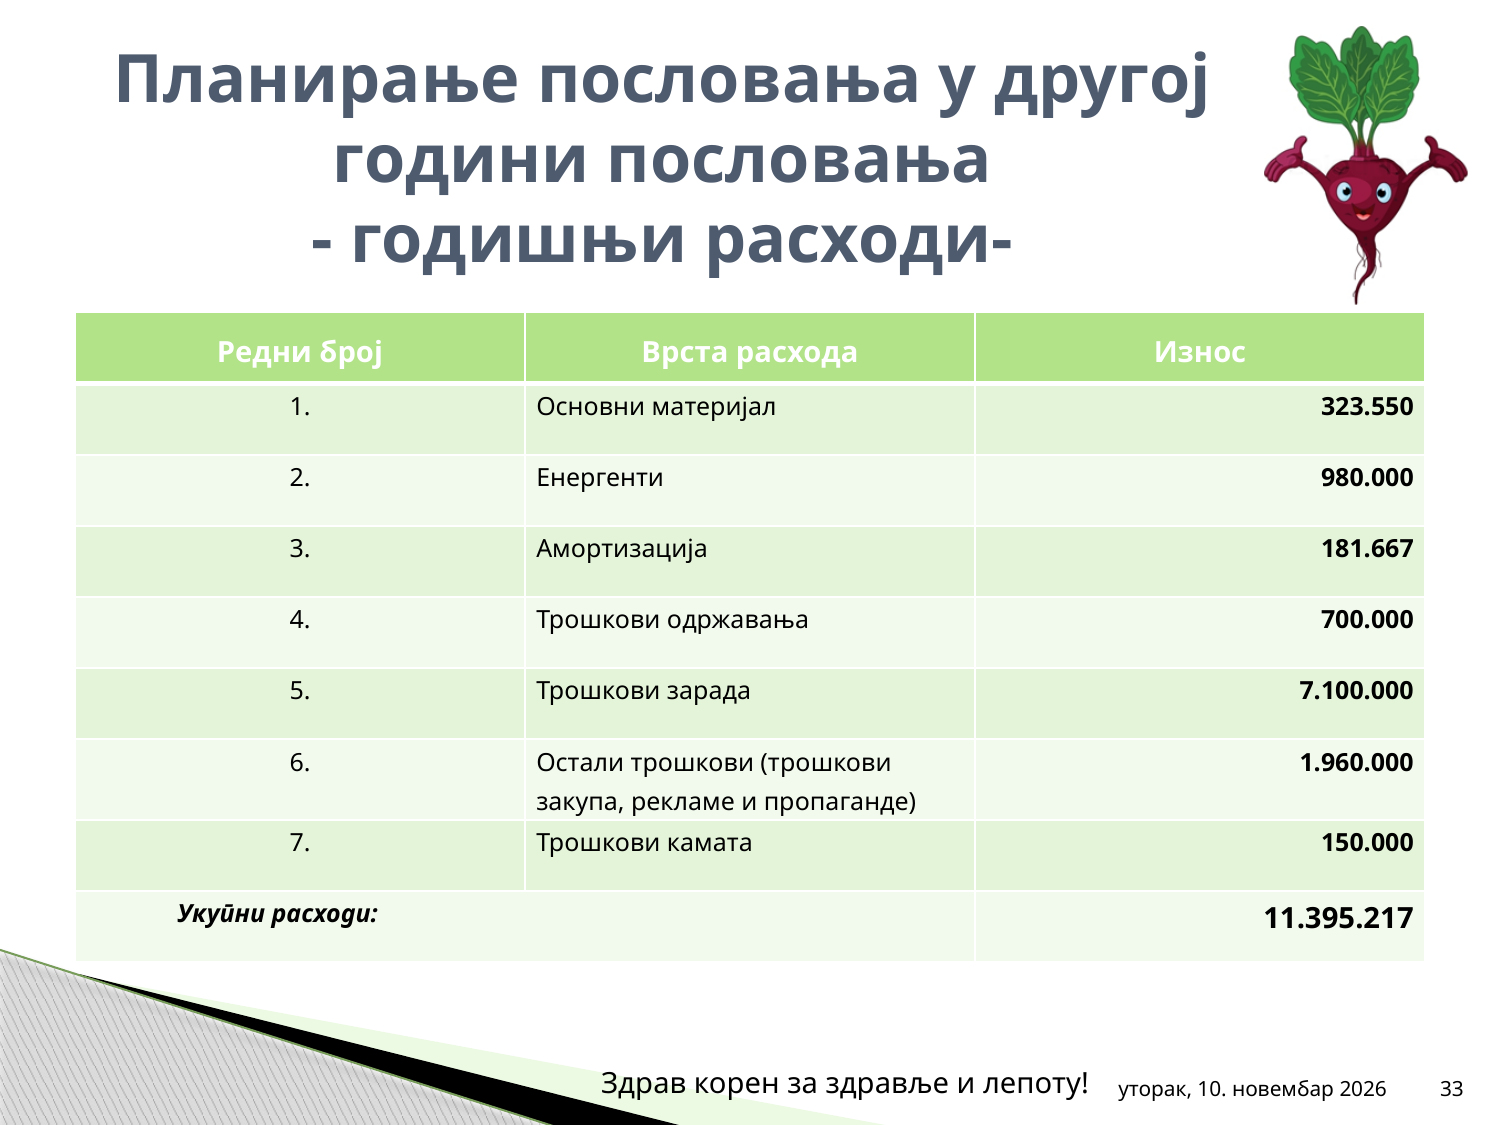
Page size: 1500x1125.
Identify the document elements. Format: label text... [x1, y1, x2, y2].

title Планирање пословања у другој години пословања - годишњи расходи- [75, 62, 1250, 250]
table_header Износ [976, 313, 1424, 381]
table_cell Основни материјал [526, 386, 974, 454]
picture [1262, 24, 1471, 308]
table_cell 5. [76, 669, 524, 738]
table_cell 3. [76, 527, 524, 596]
table_cell 150.000 [976, 821, 1424, 890]
table_cell 1. [76, 386, 524, 454]
table_cell 980.000 [976, 456, 1424, 525]
table_cell 11.395.217 [976, 892, 1424, 961]
table_cell Трошкови зарада [526, 669, 974, 738]
table_header Редни број [76, 313, 524, 381]
table_cell Трошкови одржавања [526, 598, 974, 667]
table_cell Остали трошкови (трошкови закупа, рекламе и пропаганде) [526, 740, 974, 819]
table_cell Амортизација [526, 527, 974, 596]
table_cell 7.100.000 [976, 669, 1424, 738]
table_cell 181.667 [976, 527, 1424, 596]
table_header Врста расхода [526, 313, 974, 381]
table_cell 4. [76, 598, 524, 667]
table_cell 700.000 [976, 598, 1424, 667]
table_cell Трошкови камата [526, 821, 974, 890]
table_cell 2. [76, 456, 524, 525]
table_cell 7. [76, 821, 524, 890]
footer Здрав корен за здравље и лепоту! [575, 1051, 1105, 1112]
slide_number 33 [1418, 1051, 1479, 1112]
table_cell Енергенти [526, 456, 974, 525]
table_cell Укупни расходи: [76, 892, 974, 961]
table_cell 323.550 [976, 386, 1424, 454]
slide_number среда, 31. октобар 2012 [1105, 1051, 1418, 1112]
table_cell 6. [76, 740, 524, 819]
table_cell 1.960.000 [976, 740, 1424, 819]
